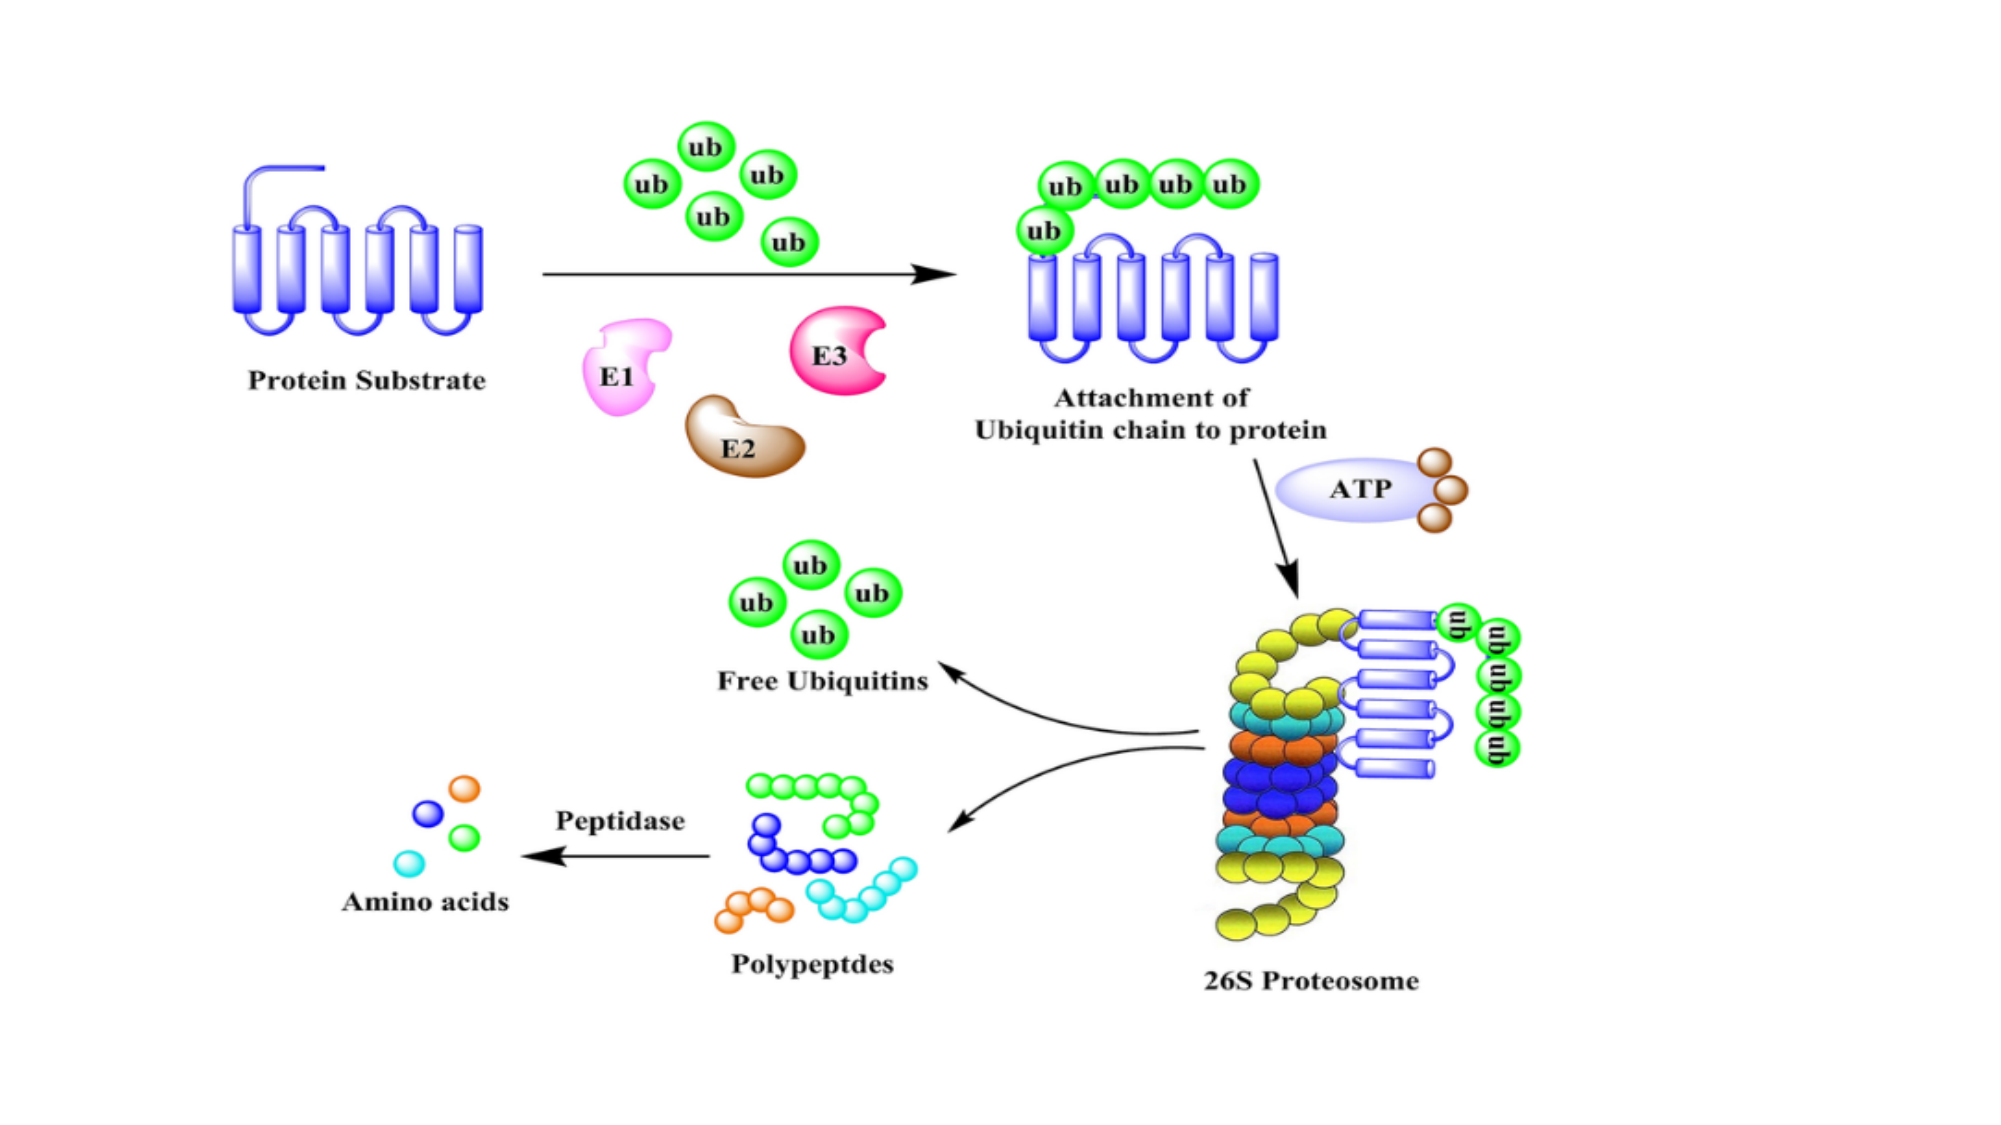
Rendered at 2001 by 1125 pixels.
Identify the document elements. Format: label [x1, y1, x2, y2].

list [214, 119, 1528, 1002]
